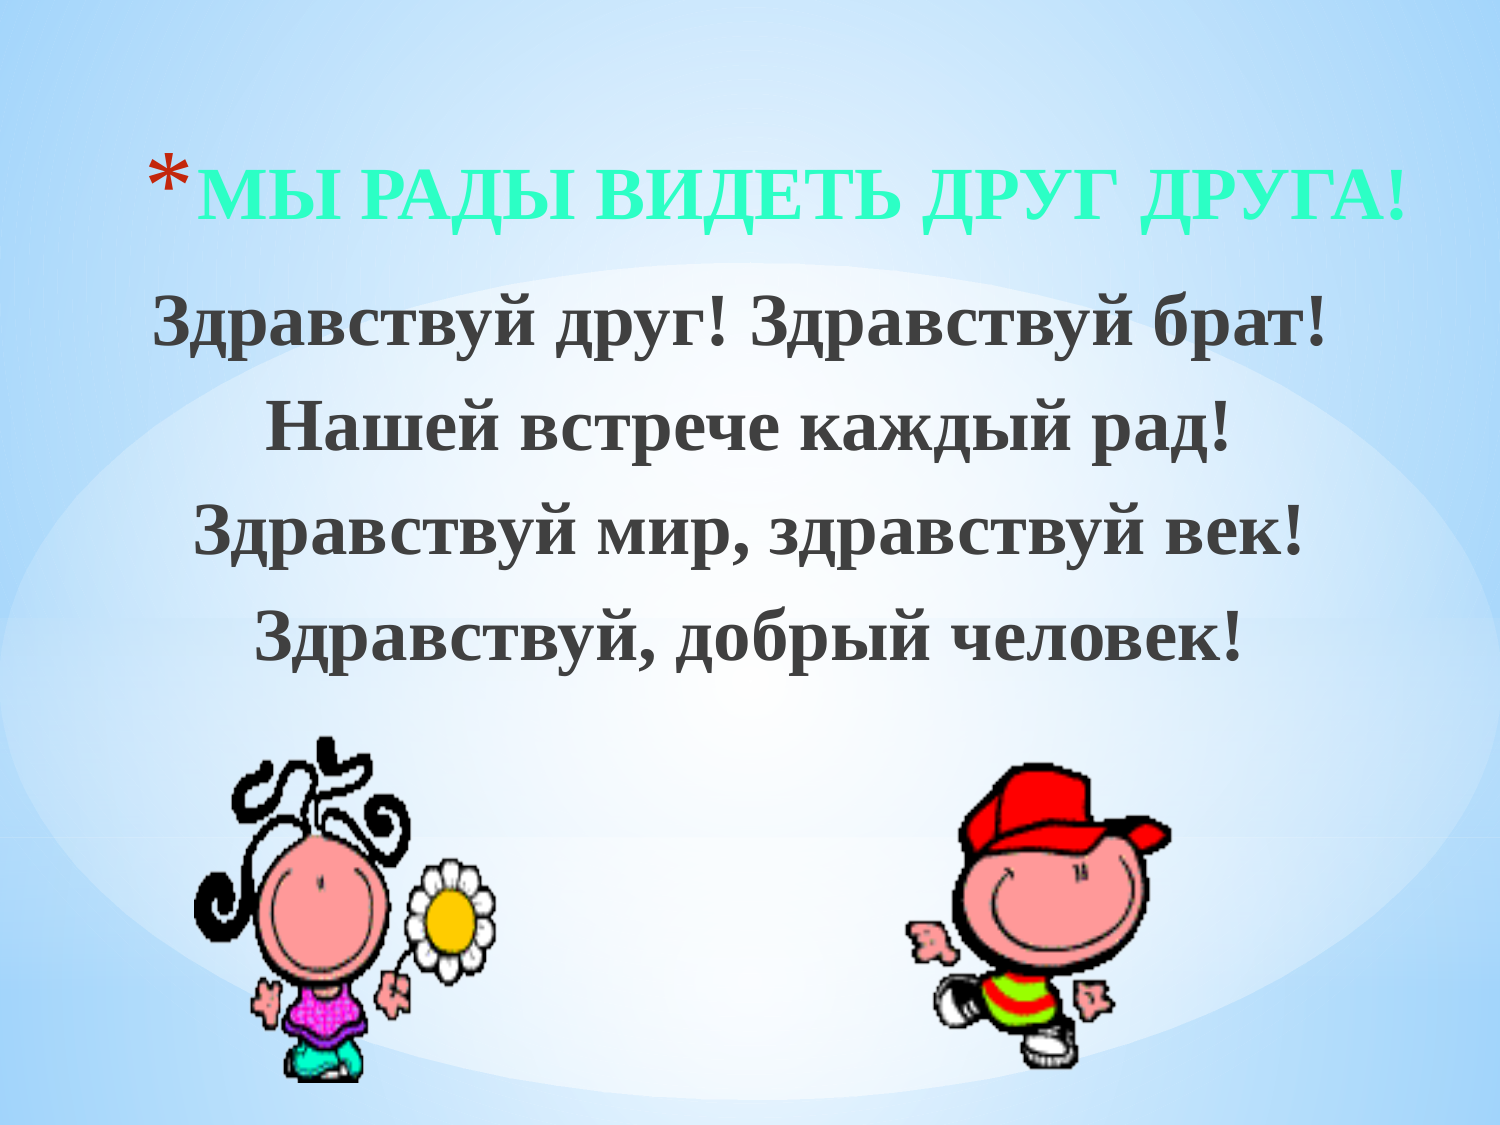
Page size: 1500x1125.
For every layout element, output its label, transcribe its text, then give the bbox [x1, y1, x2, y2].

title МЫ РАДЫ ВИДЕТЬ ДРУГ ДРУГА! [75, 137, 1425, 185]
picture [903, 754, 1176, 1083]
picture [194, 727, 511, 1083]
list Здравствуй друг! Здравствуй брат! Нашей встрече каждый рад! Здравствуй мир, здравствуй век! Здравствуй, добрый человек! [75, 262, 1425, 1005]
